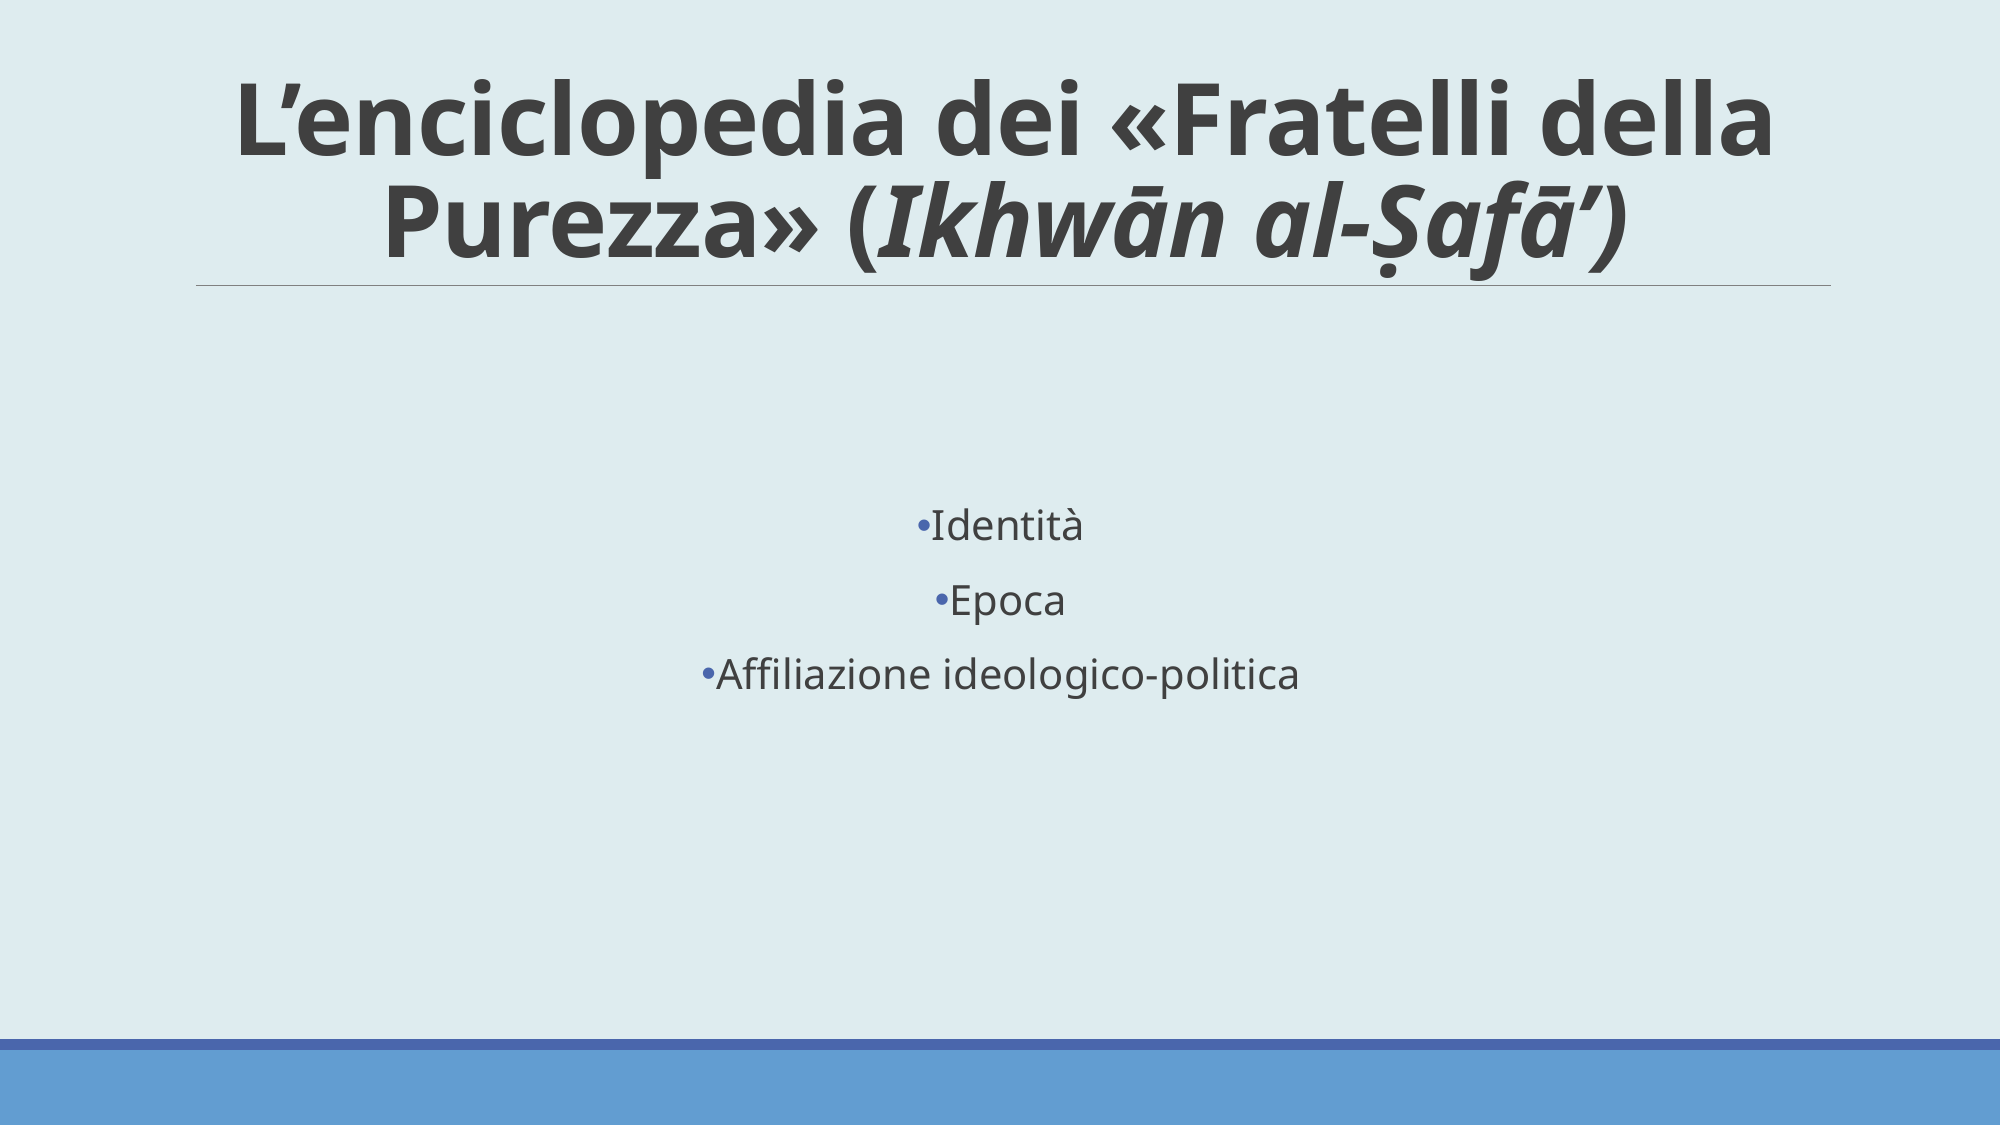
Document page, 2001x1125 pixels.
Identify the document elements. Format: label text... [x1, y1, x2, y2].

title L’enciclopedia dei «Fratelli della Purezza» (Ikhwān al-Ṣafā’) [180, 47, 1830, 285]
list Identità Epoca Affiliazione ideologico-politica [520, 497, 1482, 766]
